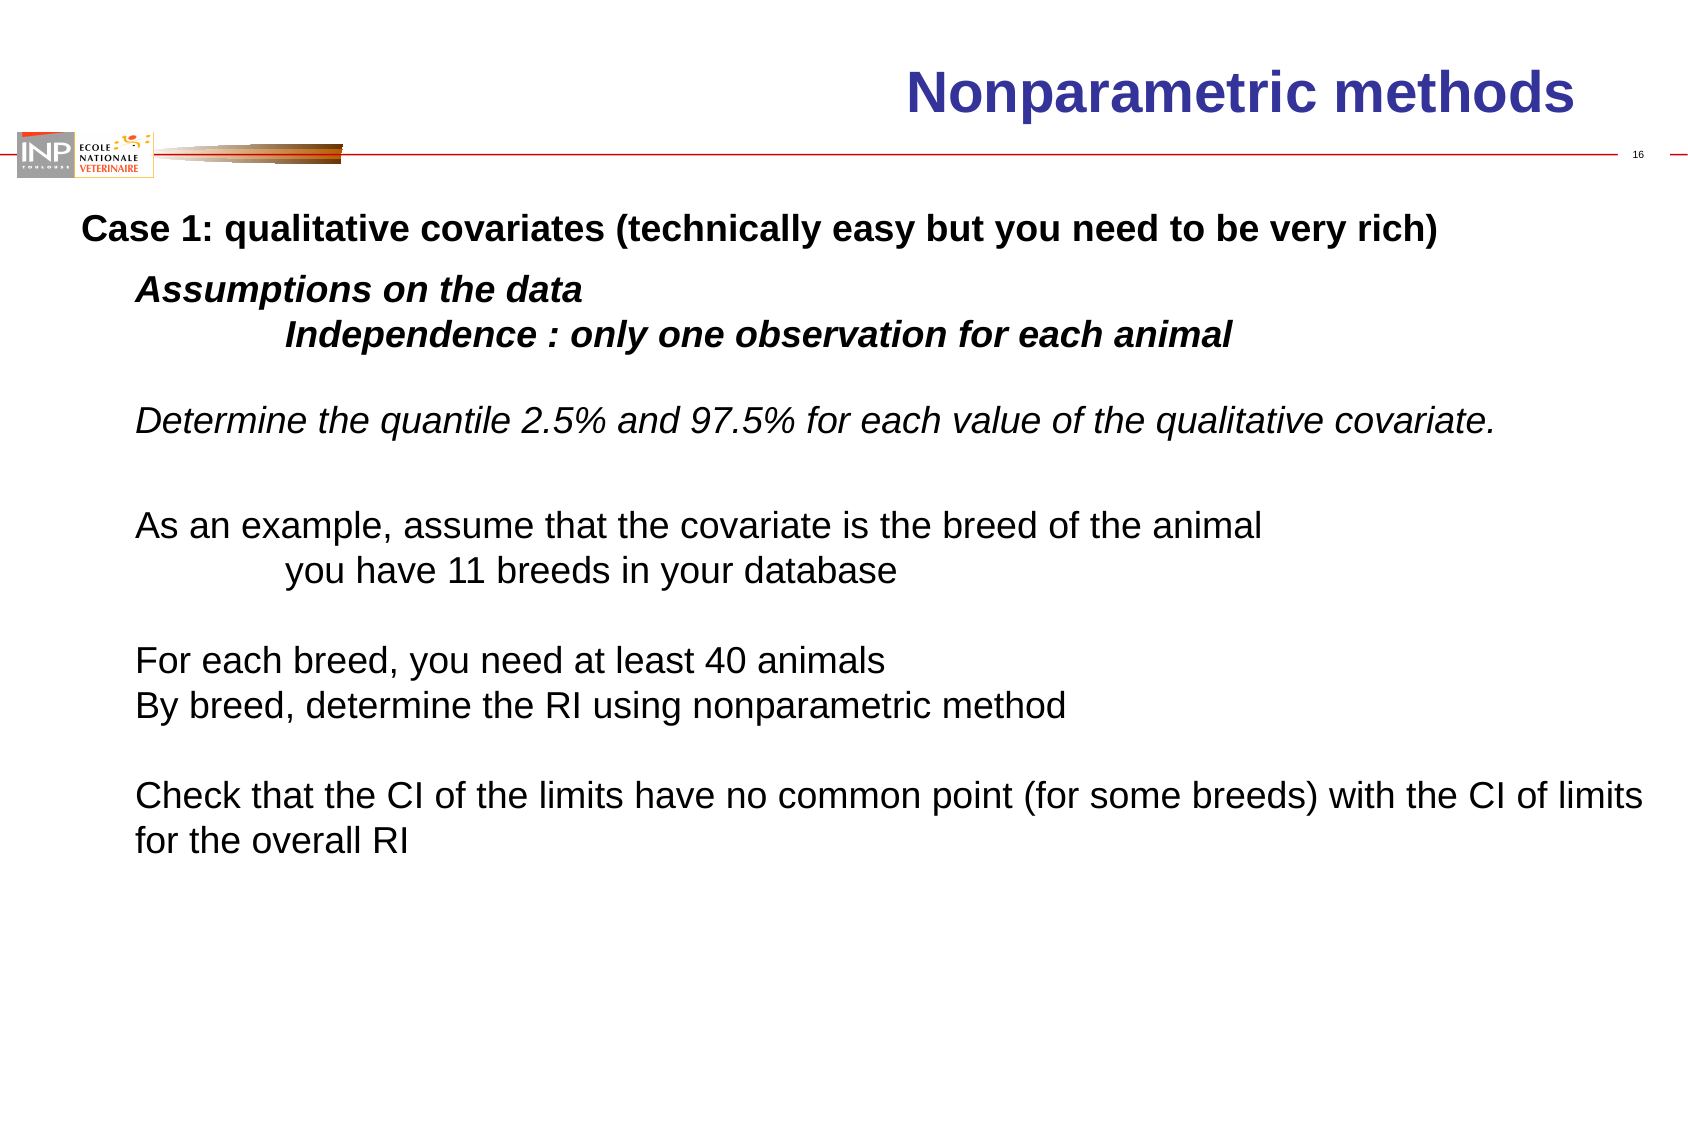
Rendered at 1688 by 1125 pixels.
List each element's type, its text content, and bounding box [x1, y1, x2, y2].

text_box Assumptions on the data Independence : only one observation for each animal [120, 257, 1416, 363]
text_box As an example, assume that the covariate is the breed of the animal you have 11 breeds in your database For each breed, you need at least 40 animals By breed, determine the RI using nonparametric method Check that the CI of the limits have no common point (for some breeds) with the CI of limits for the overall RI [120, 494, 1661, 869]
text_box Determine the quantile 2.5% and 97.5% for each value of the qualitative covariate. [120, 388, 1574, 448]
picture [17, 132, 154, 178]
title Nonparametric methods [80, 31, 1609, 147]
text_box Case 1: qualitative covariates (technically easy but you need to be very rich) [66, 196, 1455, 257]
